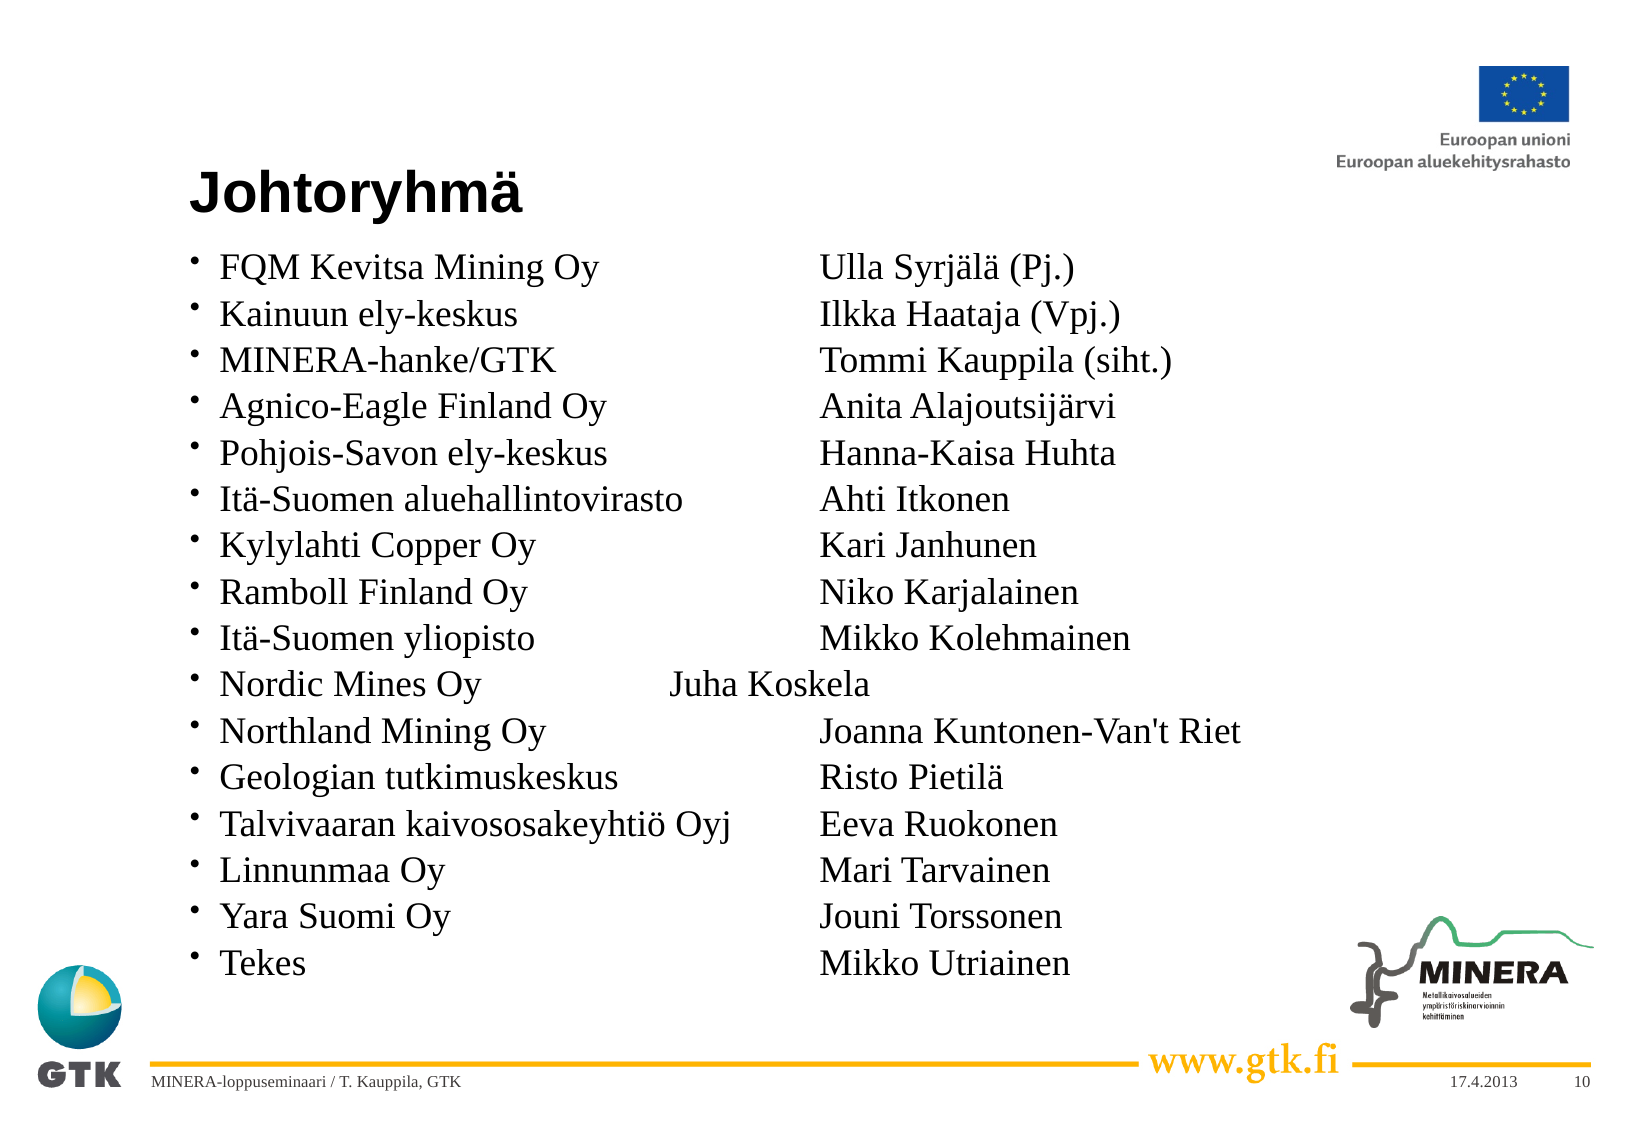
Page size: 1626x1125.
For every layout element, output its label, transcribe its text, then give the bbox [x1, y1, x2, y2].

picture [1336, 66, 1570, 171]
picture [31, 952, 128, 1094]
slide_number 10 [1533, 1069, 1606, 1093]
footer MINERA-loppuseminaari / T. Kauppila, GTK [135, 1069, 1144, 1093]
picture [1349, 916, 1594, 1028]
list FQM Kevitsa Mining Oy Ulla Syrjälä (Pj.) Kainuun ely-keskus Ilkka Haataja (Vpj.) MINERA-hanke/GTK Tommi Kauppila (siht.) Agnico-Eagle Finland Oy Anita Alajoutsijärvi Pohjois-Savon ely-keskus Hanna-Kaisa Huhta Itä-Suomen aluehallintovirasto Ahti Itkonen Kylylahti Copper Oy Kari Janhunen Ramboll Finland Oy Niko Karjalainen Itä-Suomen yliopisto Mikko Kolehmainen Nordic Mines Oy Juha Koskela Northland Mining Oy Joanna Kuntonen-Van't Riet Geologian tutkimuskeskus Risto Pietilä Talvivaaran kaivososakeyhtiö Oyj Eeva Ruokonen Linnunmaa Oy Mari Tarvainen Yara Suomi Oy Jouni Torssonen Tekes Mikko Utriainen [174, 243, 1569, 1000]
picture [142, 1032, 1601, 1092]
title Johtoryhmä [174, 31, 1569, 232]
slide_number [1344, 1069, 1533, 1093]
